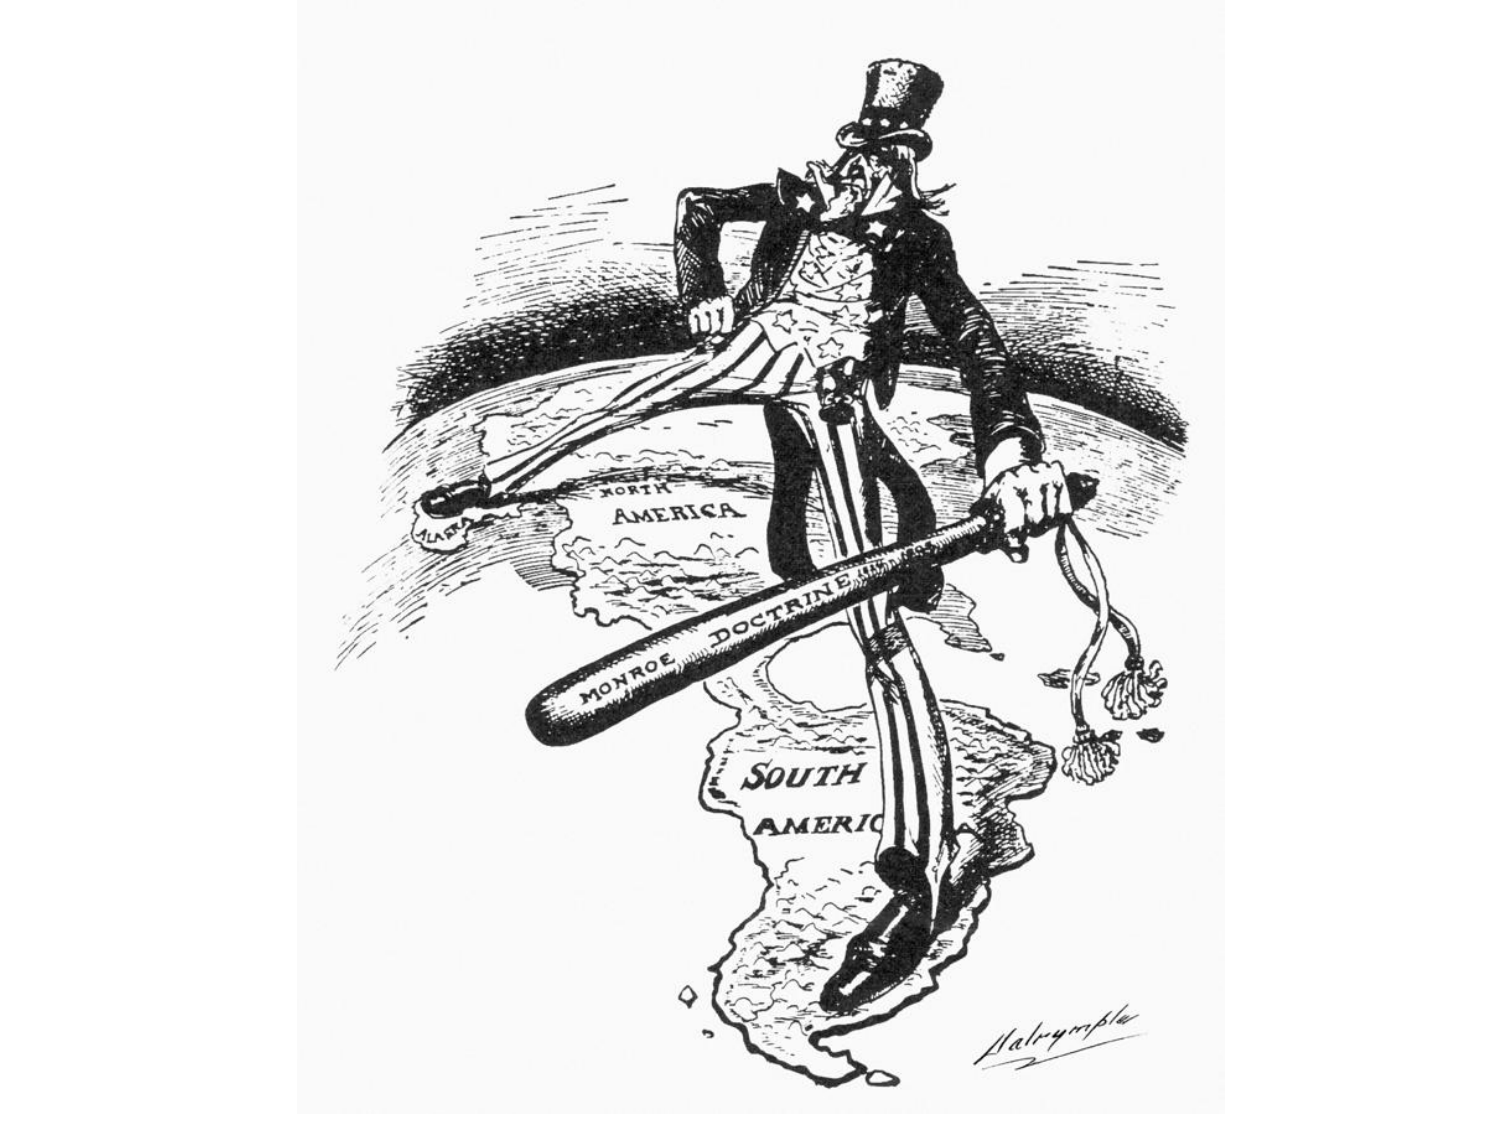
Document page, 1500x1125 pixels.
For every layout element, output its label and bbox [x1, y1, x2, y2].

picture [297, 0, 1226, 1114]
